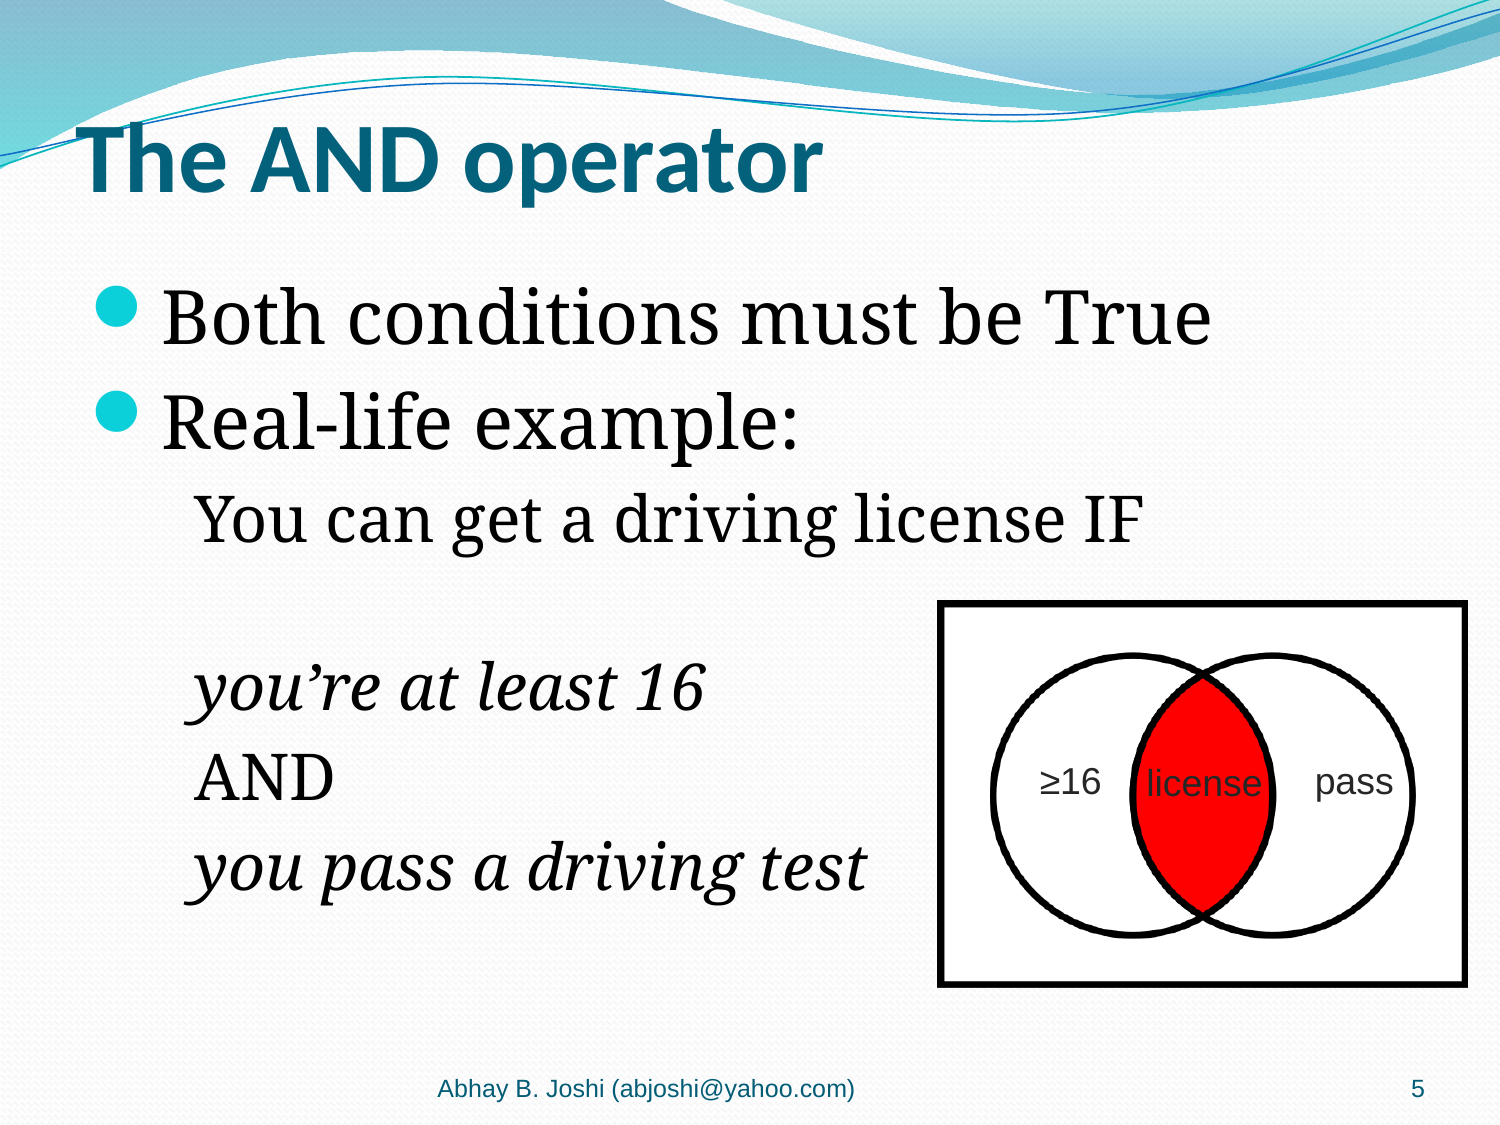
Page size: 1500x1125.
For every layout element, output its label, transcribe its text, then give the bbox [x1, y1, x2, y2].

slide_number 5 [1299, 1042, 1425, 1103]
footer Abhay B. Joshi (abjoshi@yahoo.com) [437, 1042, 988, 1103]
picture [937, 600, 1469, 988]
list Both conditions must be True Real-life example: You can get a driving license IF you’re at least 16 AND you pass a driving test [75, 262, 1425, 1063]
title The AND operator [75, 24, 1425, 213]
